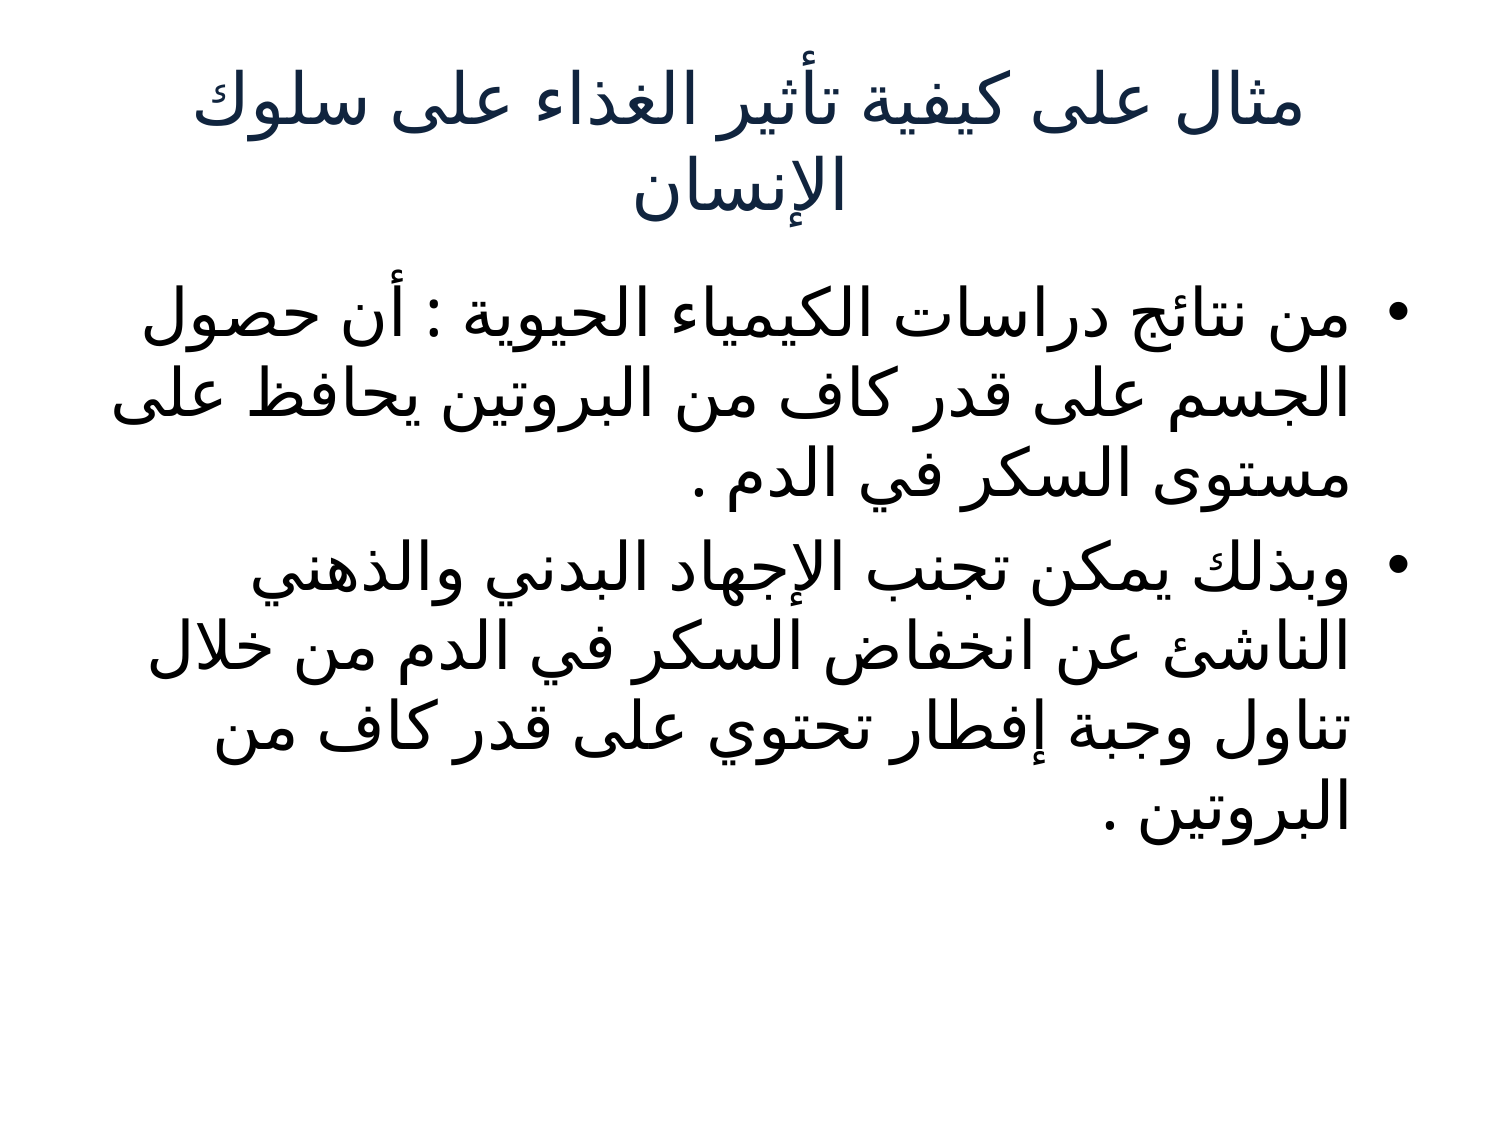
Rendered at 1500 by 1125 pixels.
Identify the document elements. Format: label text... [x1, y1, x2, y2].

title مثال على كيفية تأثير الغذاء على سلوك الإنسان [75, 45, 1425, 233]
list من نتائج دراسات الكيمياء الحيوية : أن حصول الجسم على قدر كاف من البروتين يحافظ على مستوى السكر في الدم . وبذلك يمكن تجنب الإجهاد البدني والذهني الناشئ عن انخفاض السكر في الدم من خلال تناول وجبة إفطار تحتوي على قدر كاف من البروتين . [75, 262, 1425, 1005]
